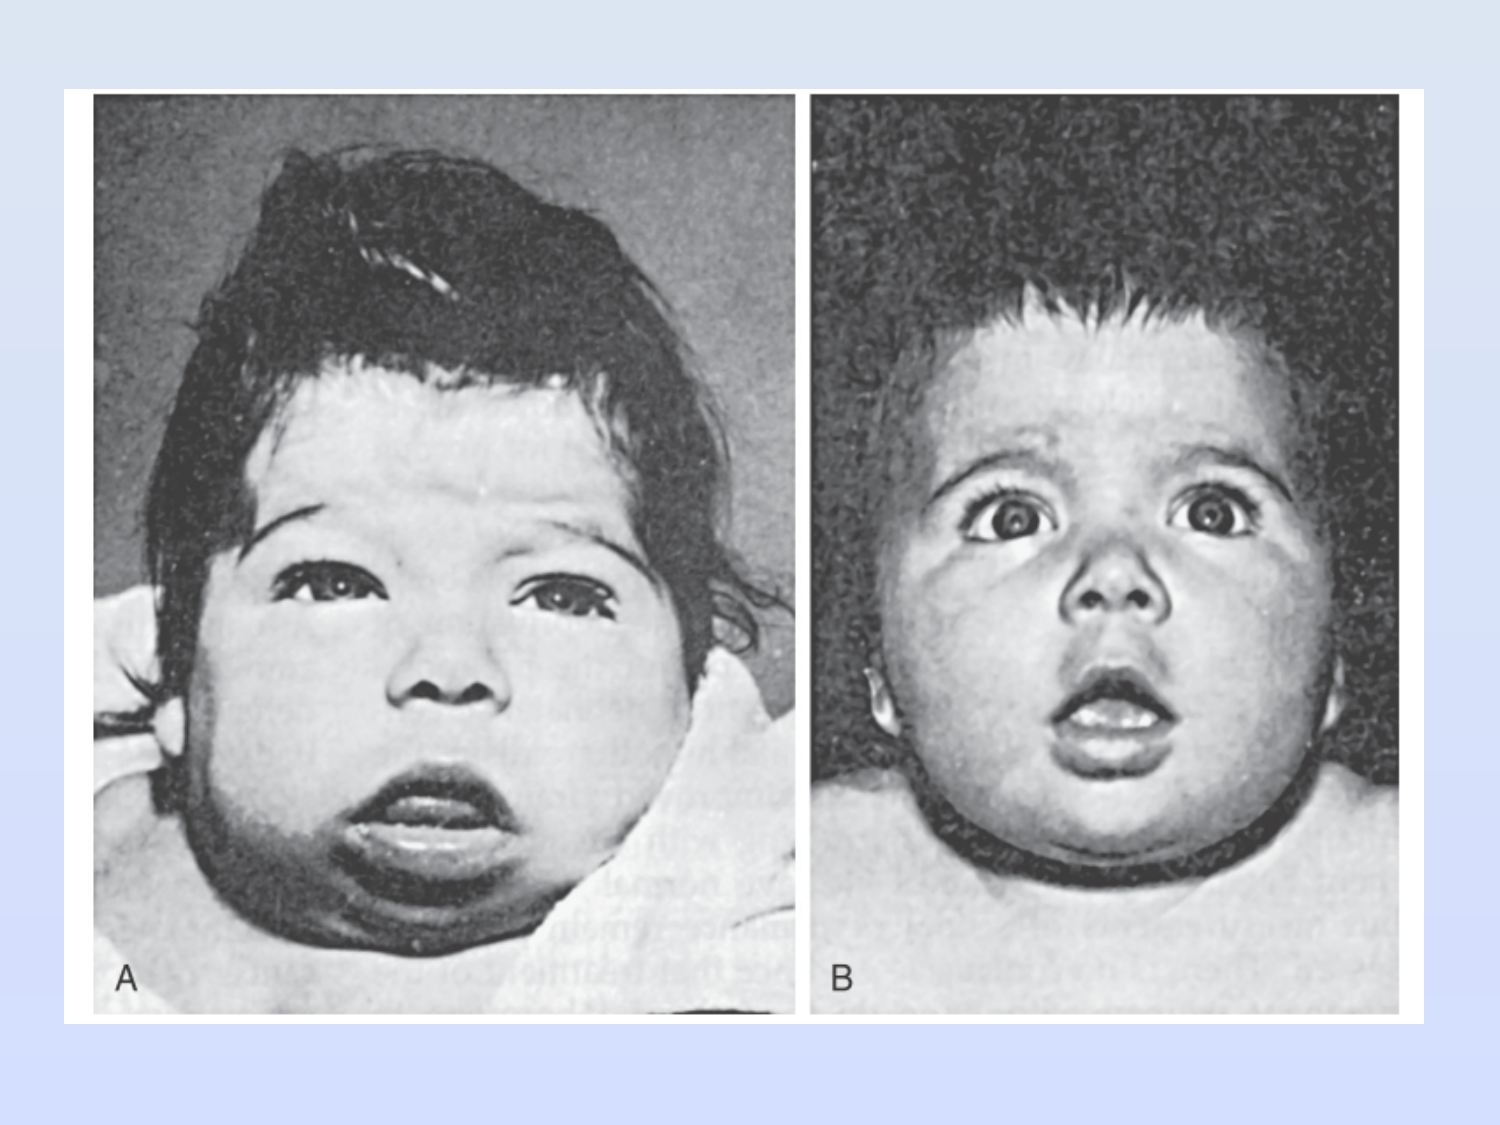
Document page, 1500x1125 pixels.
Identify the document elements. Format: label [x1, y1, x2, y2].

picture [64, 89, 1424, 1024]
